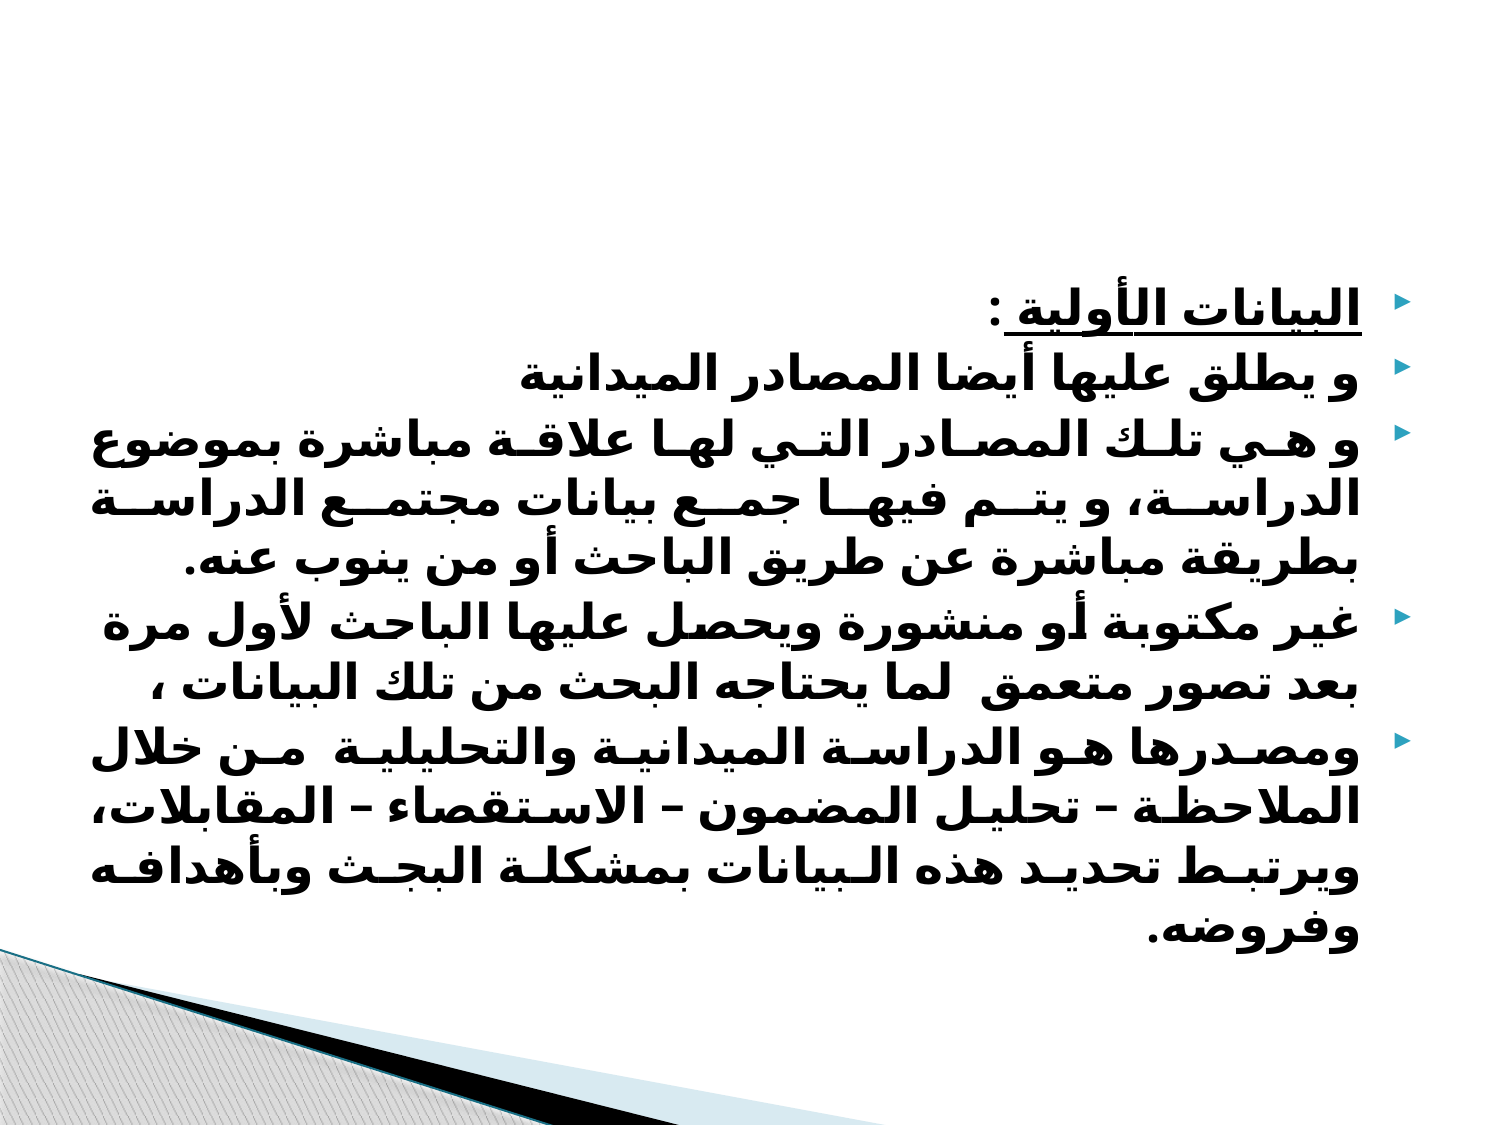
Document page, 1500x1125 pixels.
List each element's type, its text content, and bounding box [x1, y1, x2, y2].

list البيانات الأولية : و يطلق عليها أيضا المصادر الميدانية و هي تلك المصادر التي لها علاقة مباشرة بموضوع الدراسة، و يتم فيها جمع بيانات مجتمع الدراسة بطريقة مباشرة عن طريق الباحث أو من ينوب عنه. غير مكتوبة أو منشورة ويحصل عليها الباحث لأول مرة بعد تصور متعمق لما يحتاجه البحث من تلك البيانات ، ومصدرها هو الدراسة الميدانية والتحليلية من خلال الملاحظة – تحليل المضمون – الاستقصاء – المقابلات، ويرتبط تحديد هذه البيانات بمشكلة البجث وبأهدافه وفروضه. [75, 243, 1425, 986]
